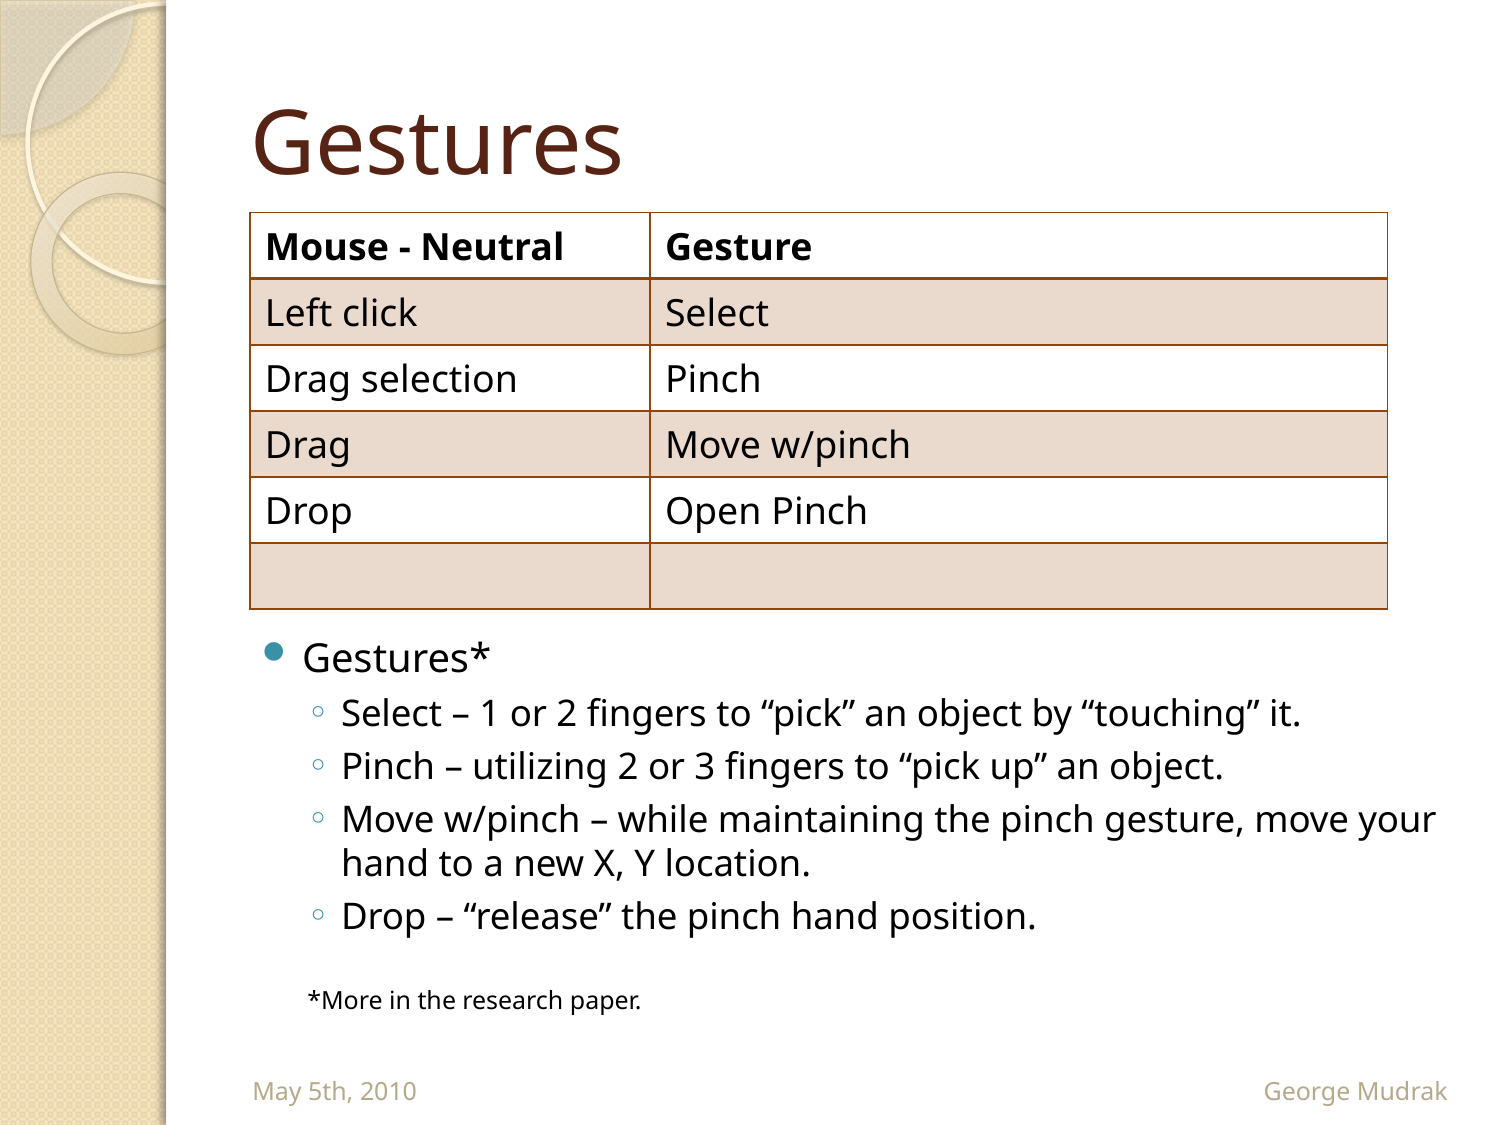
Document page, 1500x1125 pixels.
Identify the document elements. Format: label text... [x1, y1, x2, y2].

table_cell Move w/pinch [651, 412, 1387, 476]
table_cell Left click [251, 280, 649, 344]
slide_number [237, 1034, 938, 1113]
footer George Mudrak [938, 1034, 1463, 1113]
table_cell [251, 544, 649, 608]
table_cell Open Pinch [651, 478, 1387, 542]
table_cell Select [651, 280, 1387, 344]
list Gestures* Select – 1 or 2 fingers to “pick” an object by “touching” it. Pinch – utilizing 2 or 3 fingers to “pick up” an object. Move w/pinch – while maintaining the pinch gesture, move your hand to a new X, Y location. Drop – “release” the pinch hand position. *More in the research paper. [235, 624, 1466, 1025]
table_cell Pinch [651, 346, 1387, 410]
table_cell Drag [251, 412, 649, 476]
title Gestures [235, 45, 1466, 233]
table_header Mouse - Neutral [251, 213, 649, 277]
table_cell Drag selection [251, 346, 649, 410]
table_cell Drop [251, 478, 649, 542]
table_cell [651, 544, 1387, 608]
table_header Gesture [651, 213, 1387, 277]
